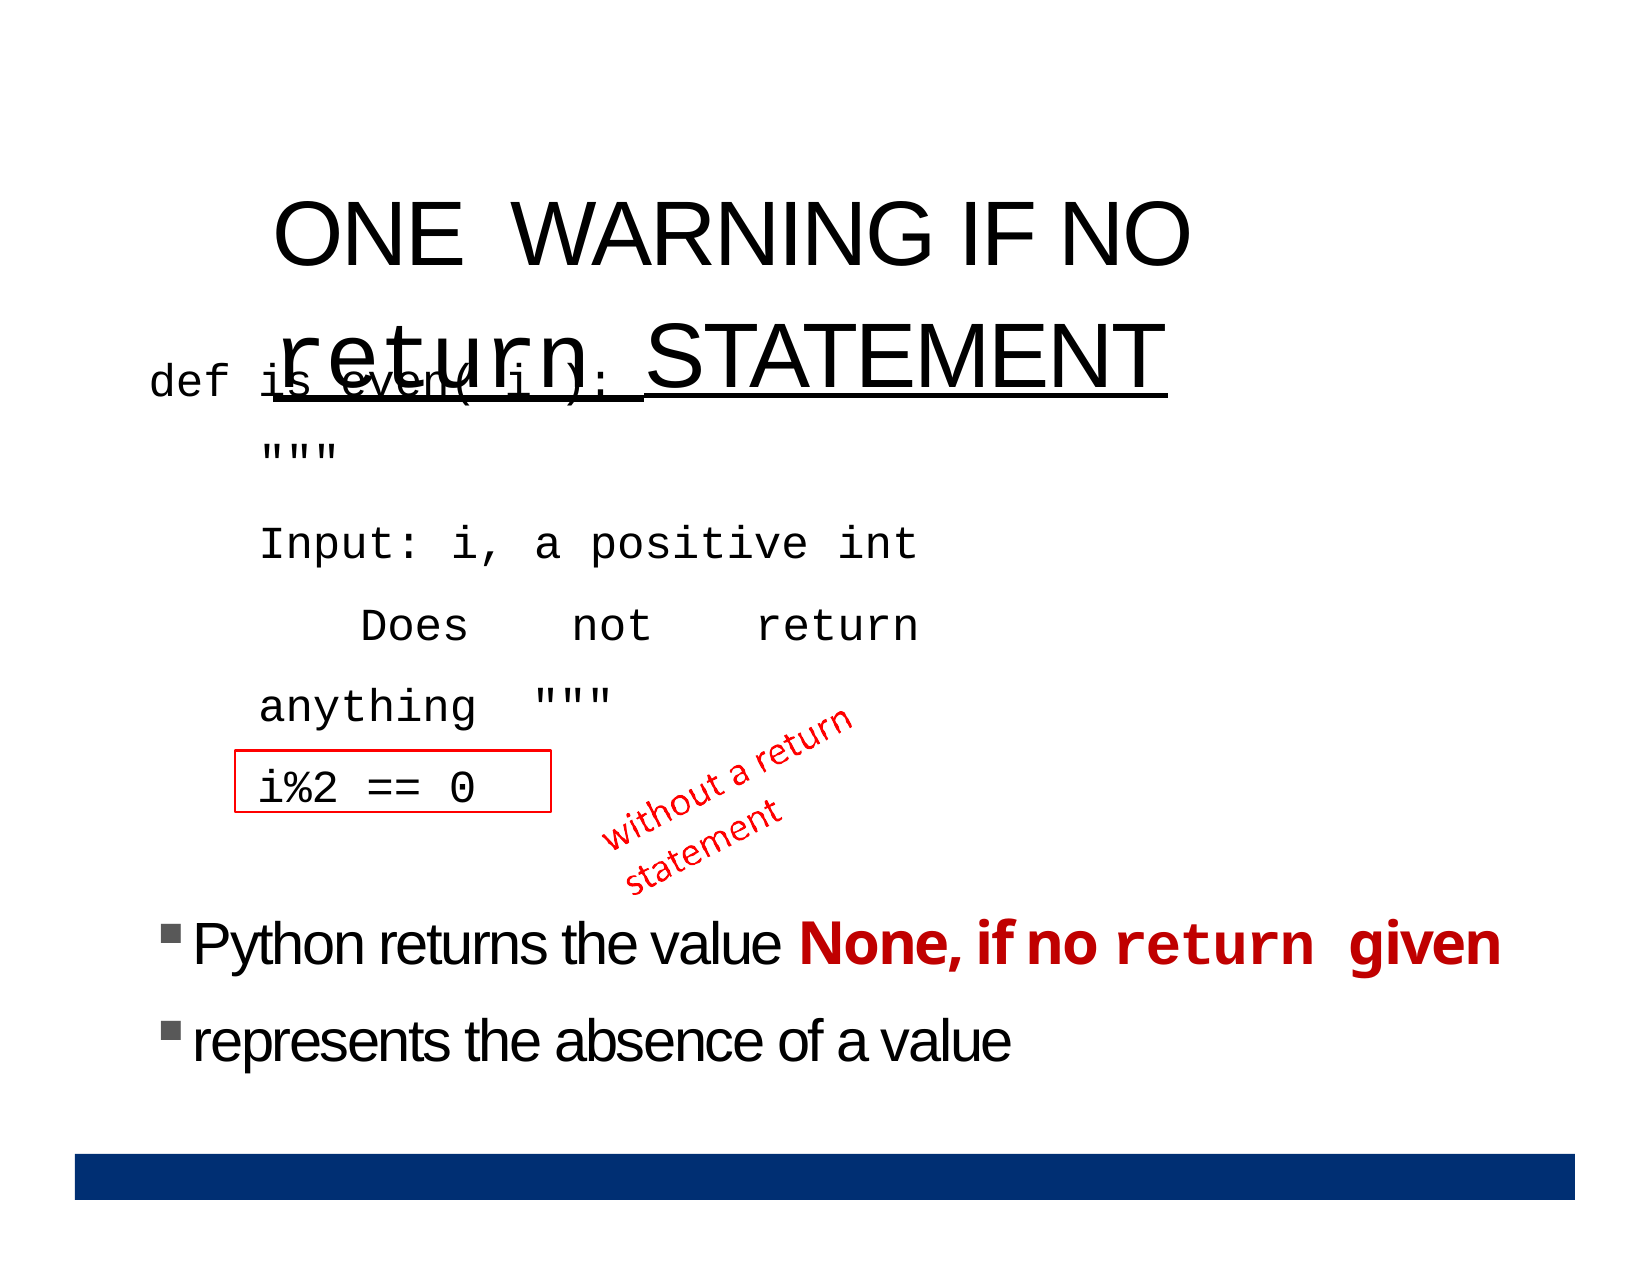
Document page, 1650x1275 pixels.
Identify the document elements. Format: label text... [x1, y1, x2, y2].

text_box [601, 711, 852, 895]
text_box def is_even( i ): """ Input: i, a positive int Does not return anything """ [146, 321, 921, 731]
text_box i%2 == 0 [235, 750, 551, 813]
title ONE WARNING IF NO return STATEMENT [245, 159, 1595, 529]
text_box Python returns the value None, if no return given represents the absence of a value [146, 876, 1582, 1074]
